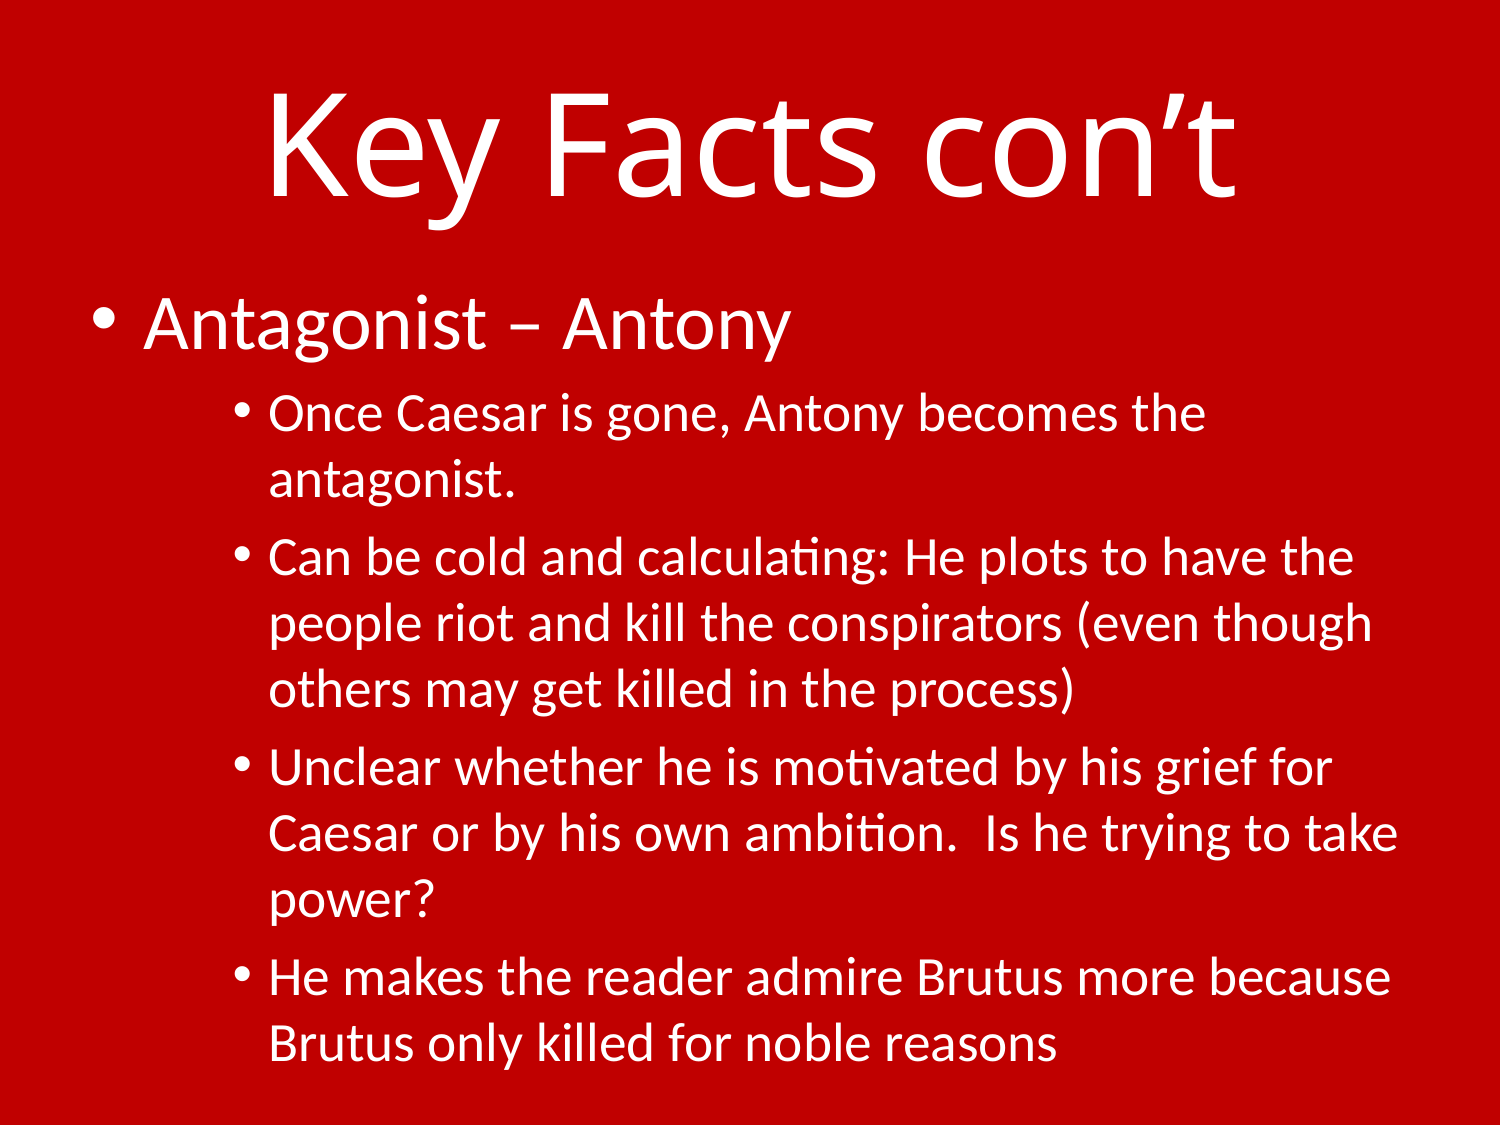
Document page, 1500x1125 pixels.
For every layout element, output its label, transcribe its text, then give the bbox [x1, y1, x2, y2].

list Antagonist – Antony Once Caesar is gone, Antony becomes the antagonist. Can be cold and calculating: He plots to have the people riot and kill the conspirators (even though others may get killed in the process) Unclear whether he is motivated by his grief for Caesar or by his own ambition. Is he trying to take power? He makes the reader admire Brutus more because Brutus only killed for noble reasons [75, 262, 1425, 1088]
title Key Facts con’t [75, 45, 1425, 233]
